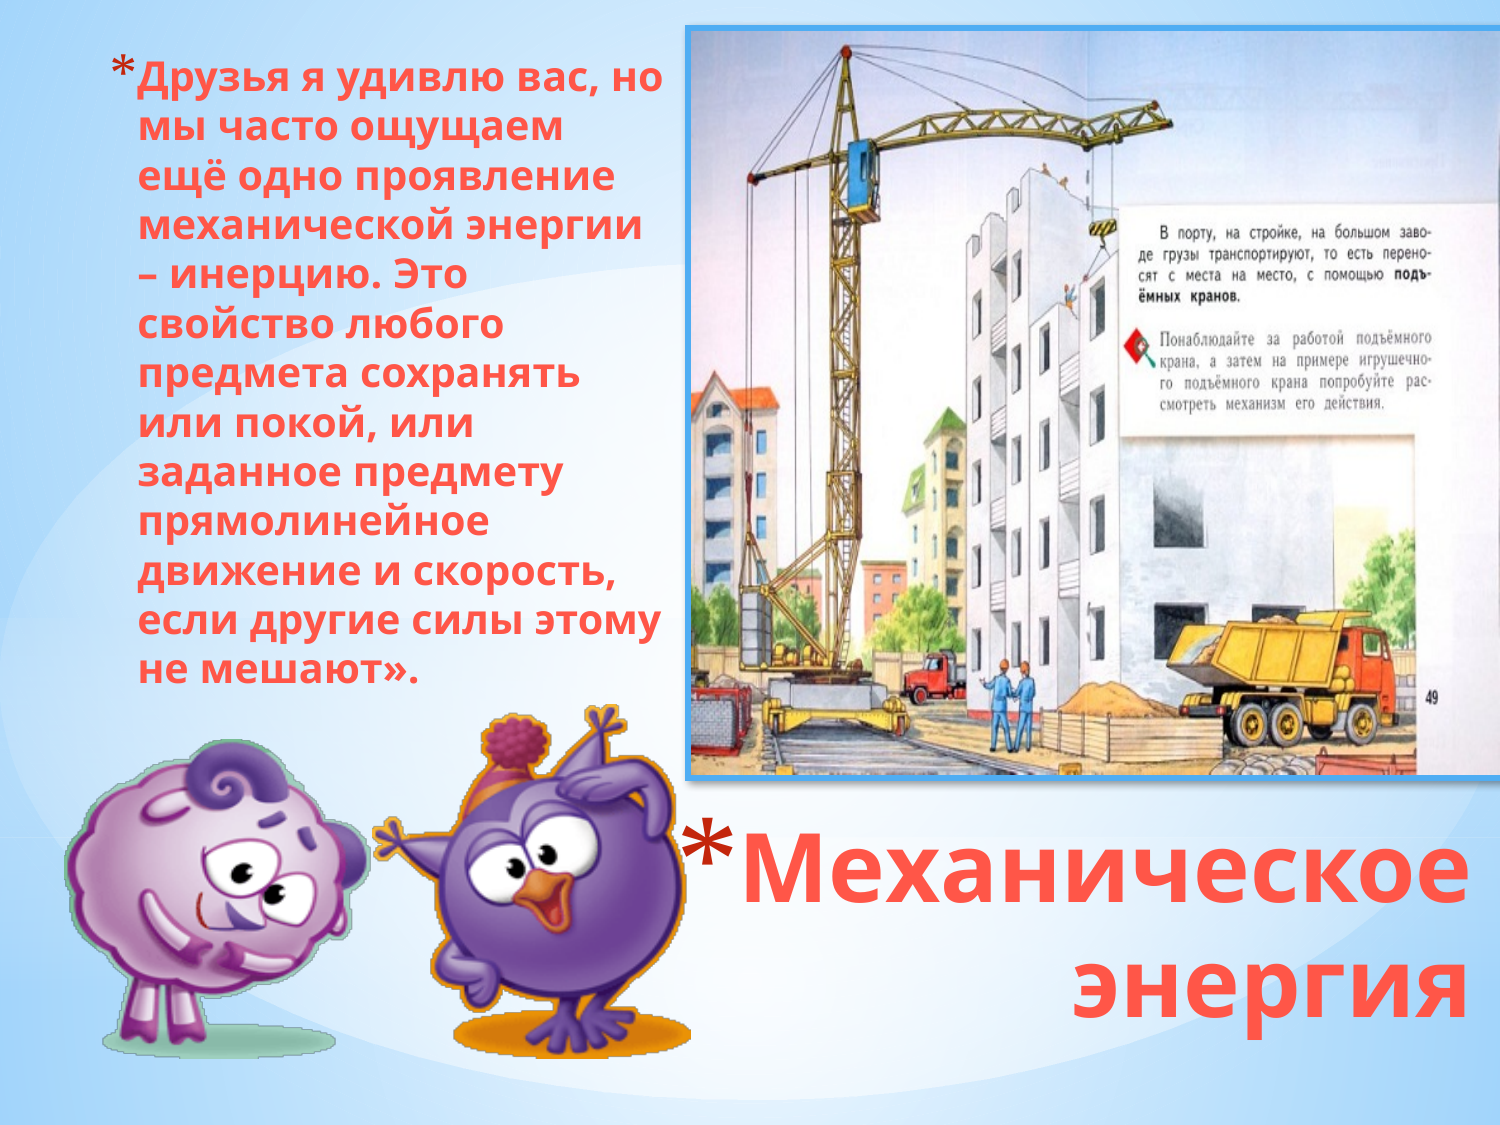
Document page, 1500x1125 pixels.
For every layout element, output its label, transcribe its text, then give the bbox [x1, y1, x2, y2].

list Друзья я удивлю вас, но мы часто ощущаем ещё одно проявление механической энергии – инерцию. Это свойство любого предмета сохранять или покой, или заданное предмету прямолинейное движение и скорость, если другие силы этому не мешают». [88, 42, 680, 705]
picture [64, 30, 1500, 1059]
title Механическое энергия [696, 798, 1488, 987]
